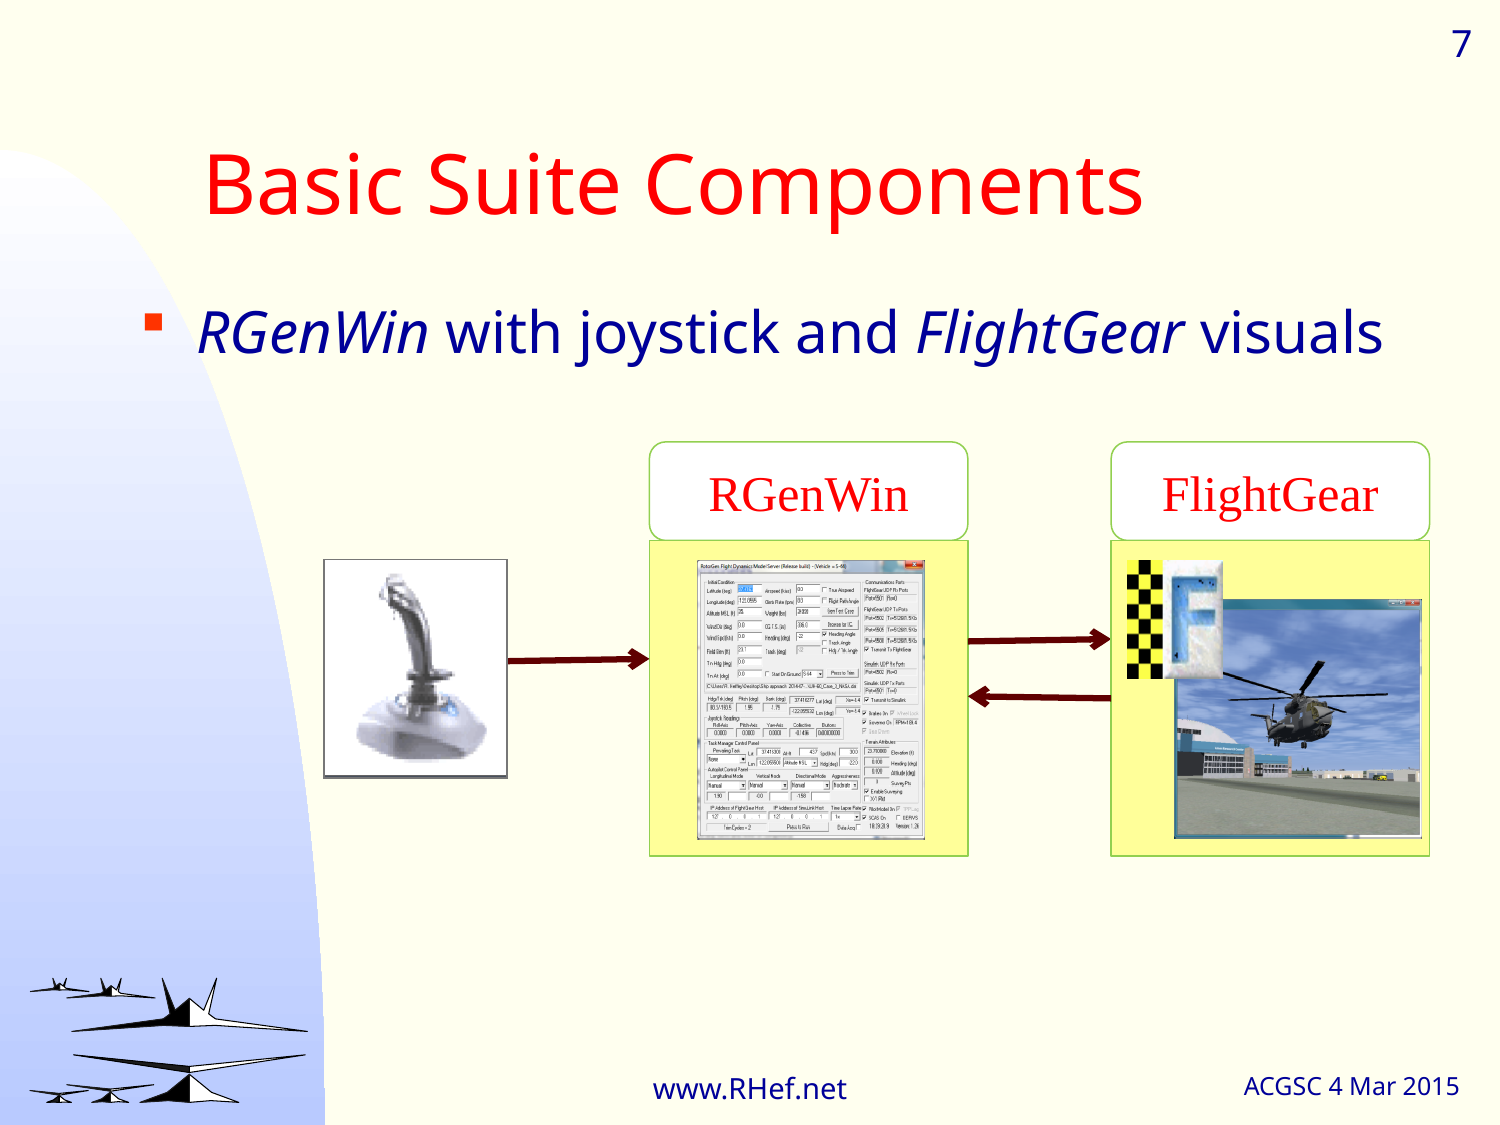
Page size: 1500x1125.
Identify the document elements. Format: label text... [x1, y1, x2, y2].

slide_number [1162, 1062, 1476, 1113]
slide_number 7 [1274, 12, 1488, 88]
footer www.RHef.net [512, 1062, 988, 1113]
list RGenWin with joystick and FlightGear visuals [125, 287, 1413, 425]
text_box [324, 441, 1430, 857]
title Basic Suite Components [187, 99, 1463, 288]
